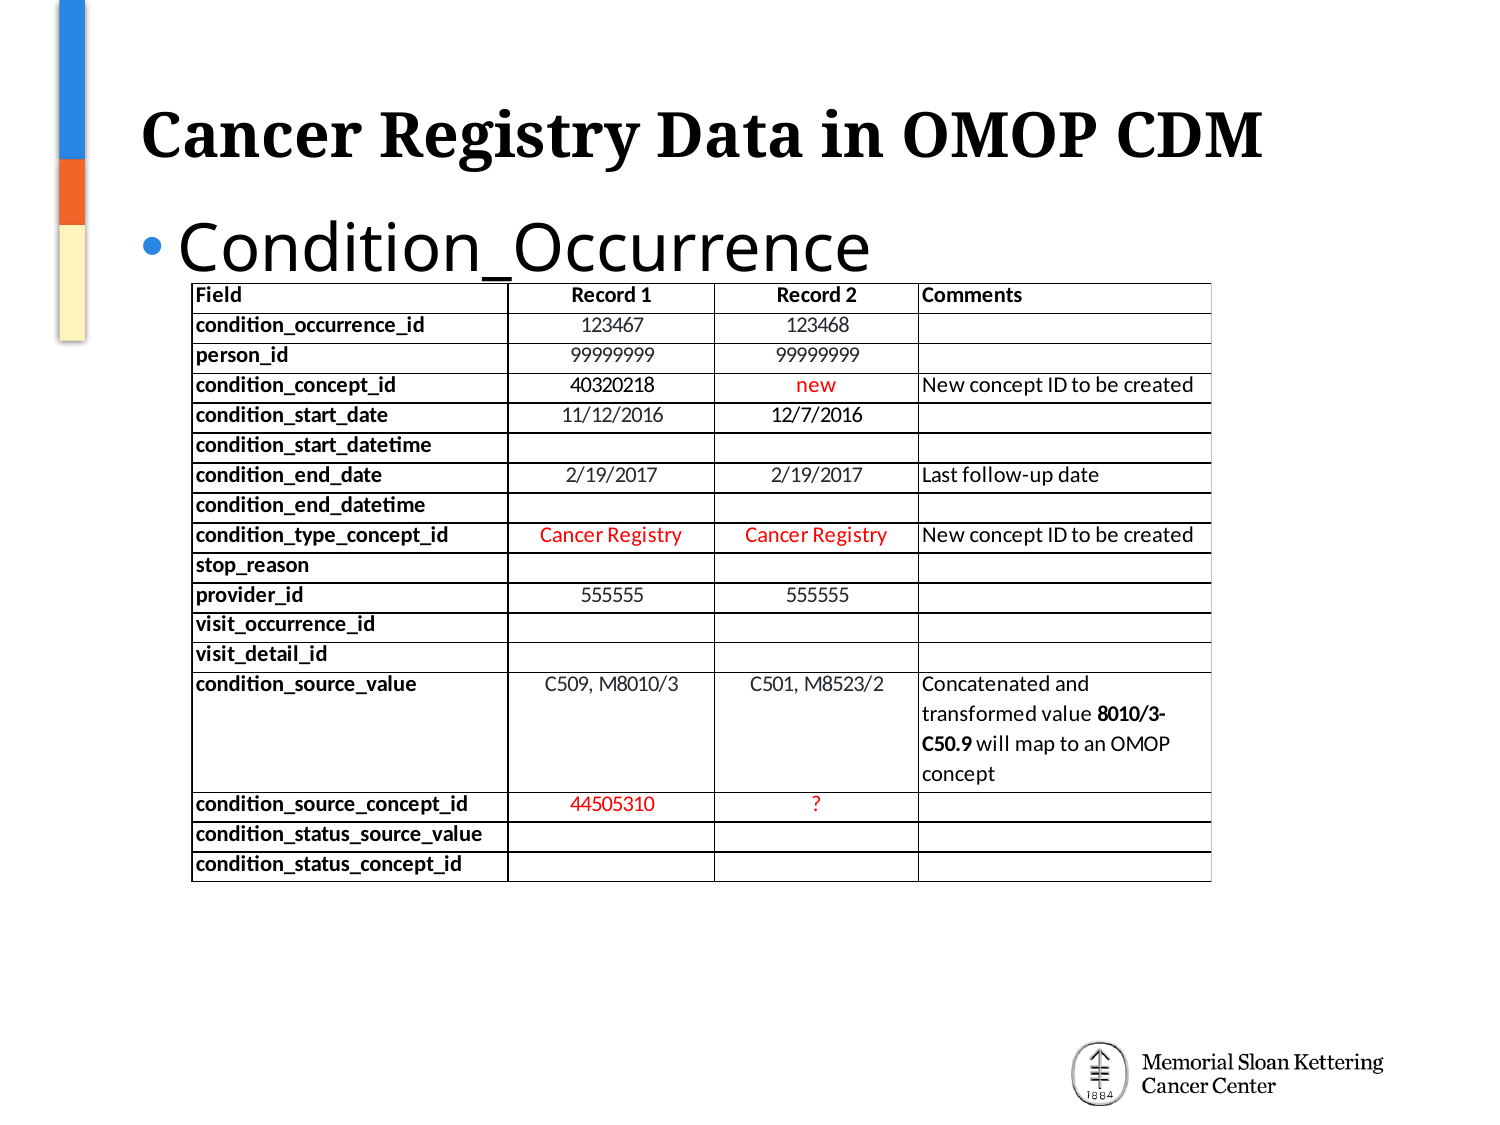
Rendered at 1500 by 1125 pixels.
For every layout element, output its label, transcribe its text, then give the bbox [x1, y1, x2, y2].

title Cancer Registry Data in OMOP CDM [125, 48, 1412, 178]
picture [191, 282, 1213, 884]
list Condition_Occurrence [125, 197, 1386, 940]
